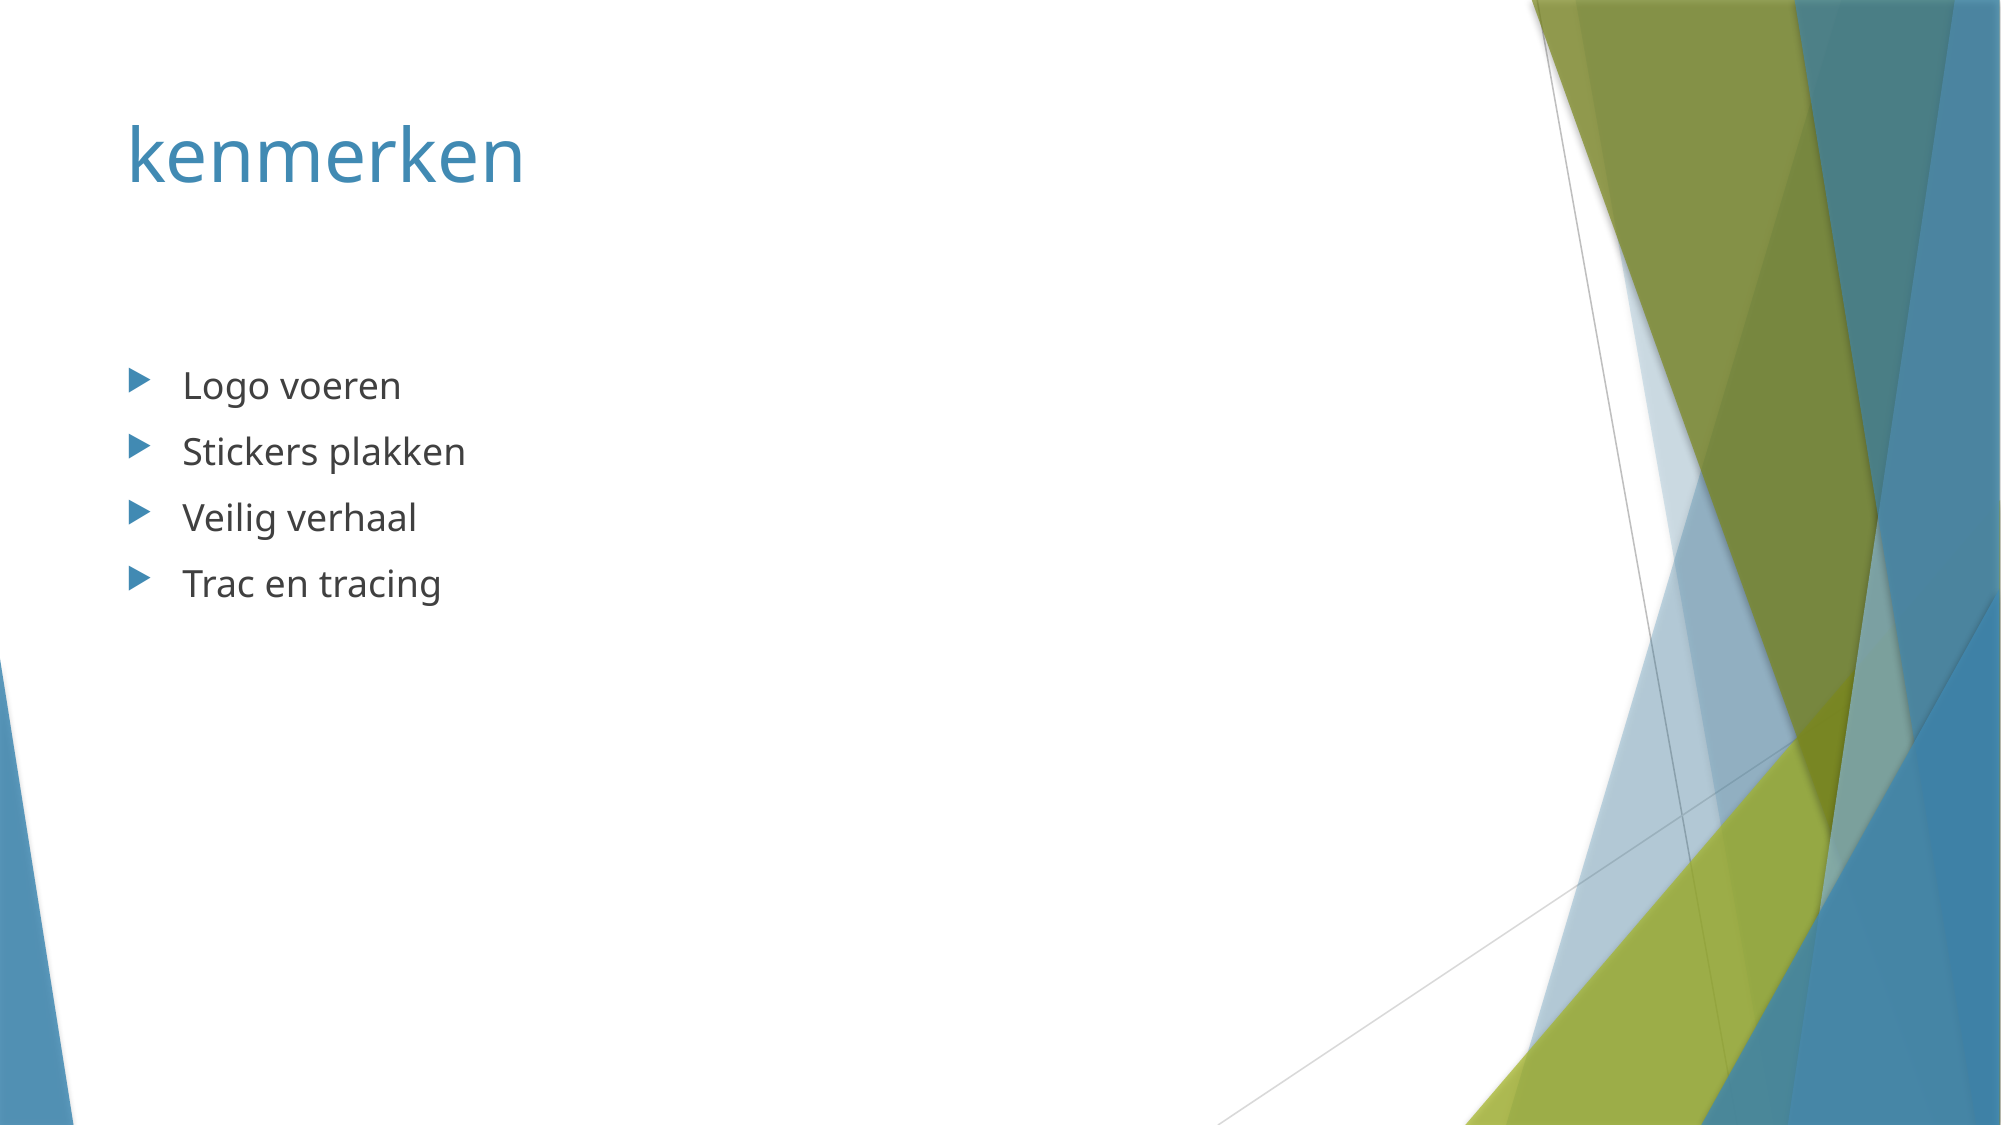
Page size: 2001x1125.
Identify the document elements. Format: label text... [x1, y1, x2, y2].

list Logo voeren Stickers plakken Veilig verhaal Trac en tracing [111, 354, 1522, 992]
title kenmerken [111, 99, 1522, 317]
